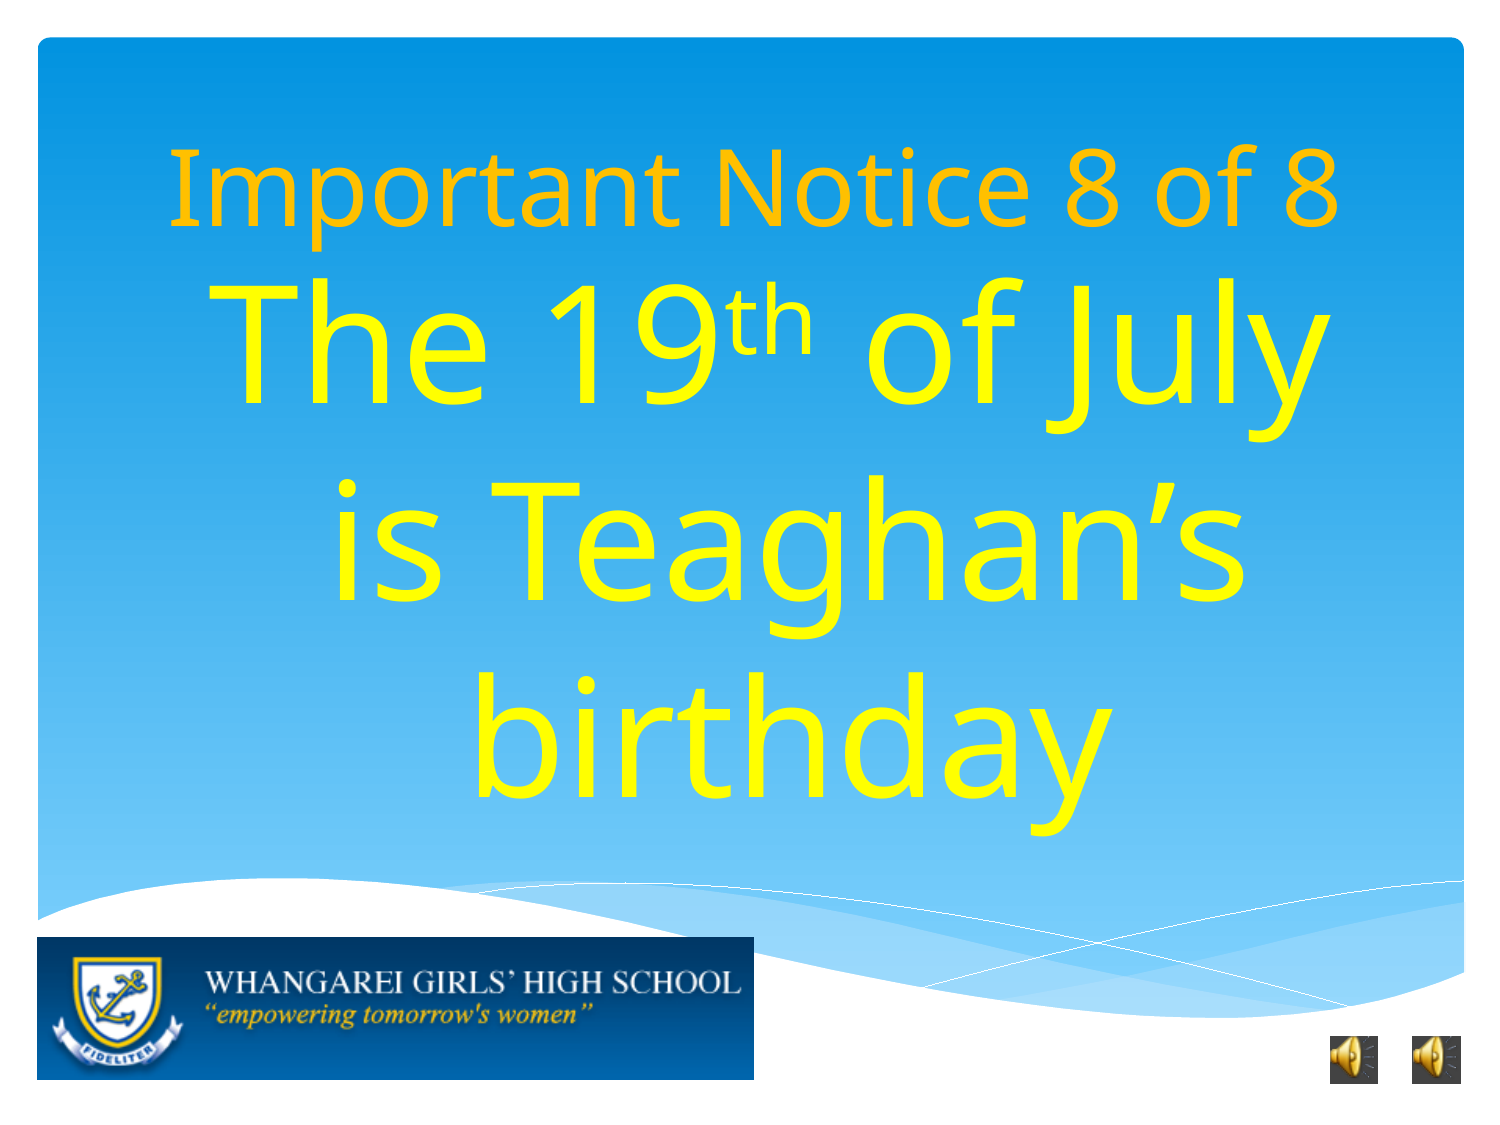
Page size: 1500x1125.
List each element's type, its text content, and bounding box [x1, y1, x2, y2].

picture [37, 937, 754, 1080]
picture [1328, 1034, 1380, 1086]
text_box The 19th of July is Teaghan’s birthday [149, 231, 1391, 963]
text_box Important Notice 8 of 8 [149, 37, 1362, 255]
picture [1411, 1034, 1462, 1086]
